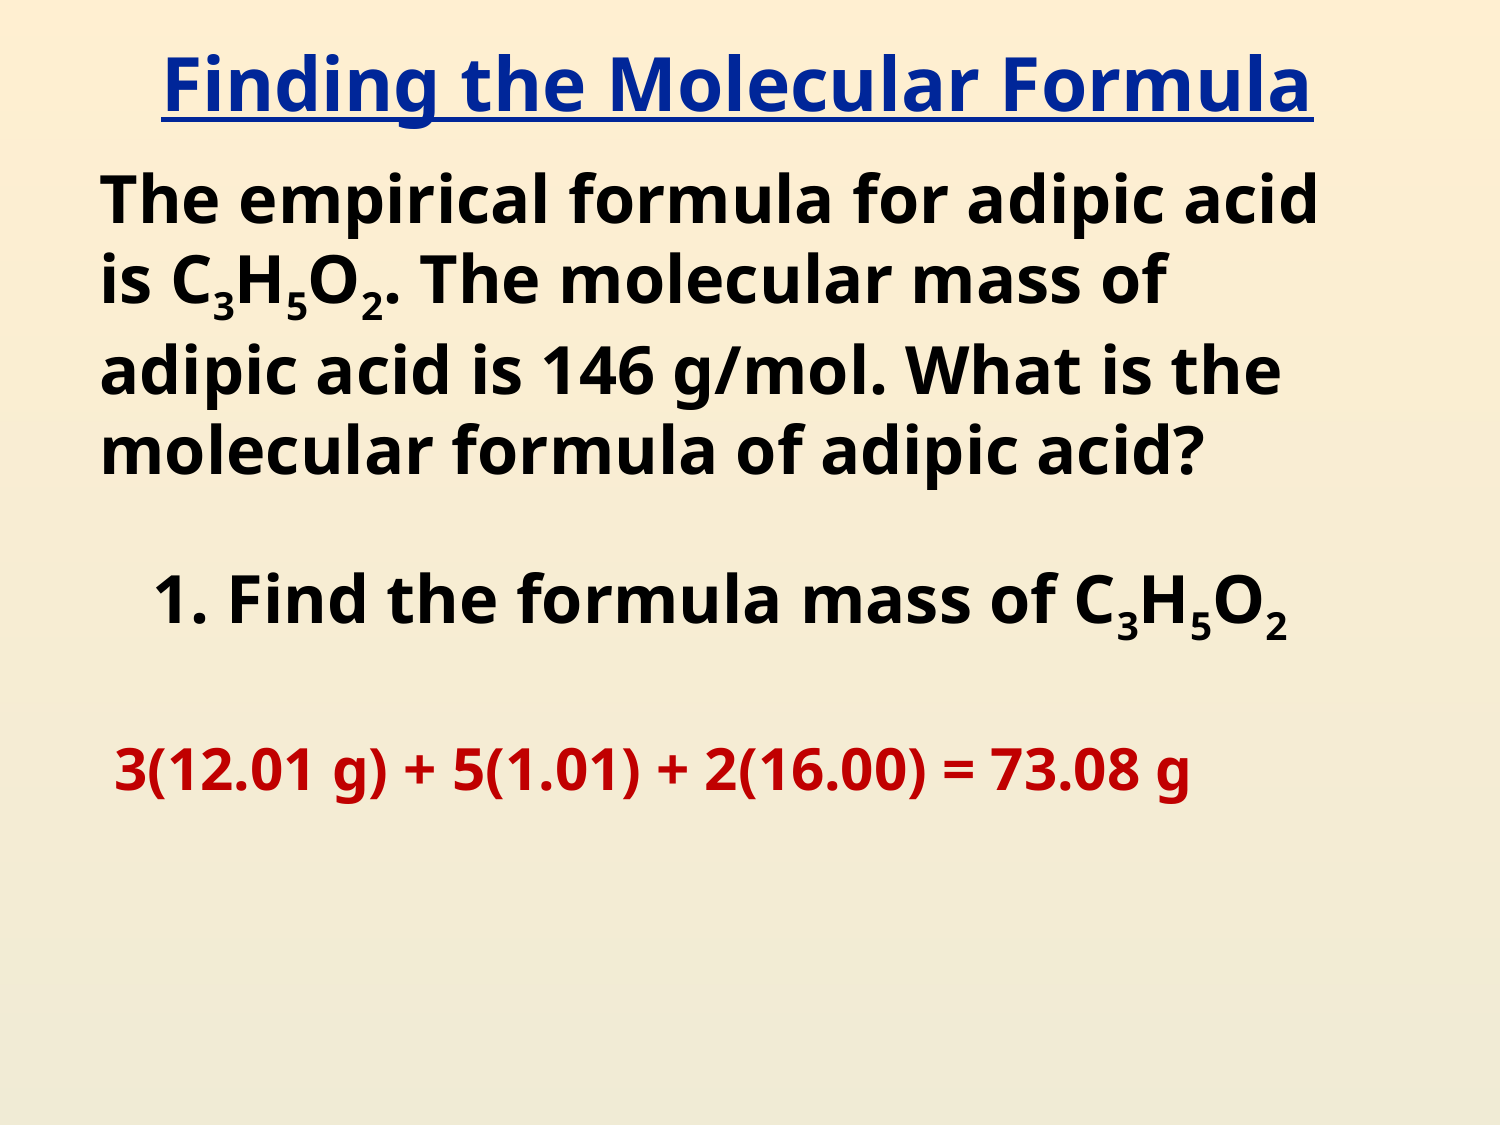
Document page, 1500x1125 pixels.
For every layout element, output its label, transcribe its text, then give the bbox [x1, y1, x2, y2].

title Finding the Molecular Formula [99, 24, 1376, 138]
text_box 1. Find the formula mass of C3H5O2 [137, 549, 1438, 656]
text_box The empirical formula for adipic acid is C3H5O2. The molecular mass of adipic acid is 146 g/mol. What is the molecular formula of adipic acid? [84, 149, 1375, 495]
text_box 3(12.01 g) + 5(1.01) + 2(16.00) = 73.08 g [99, 725, 1388, 810]
